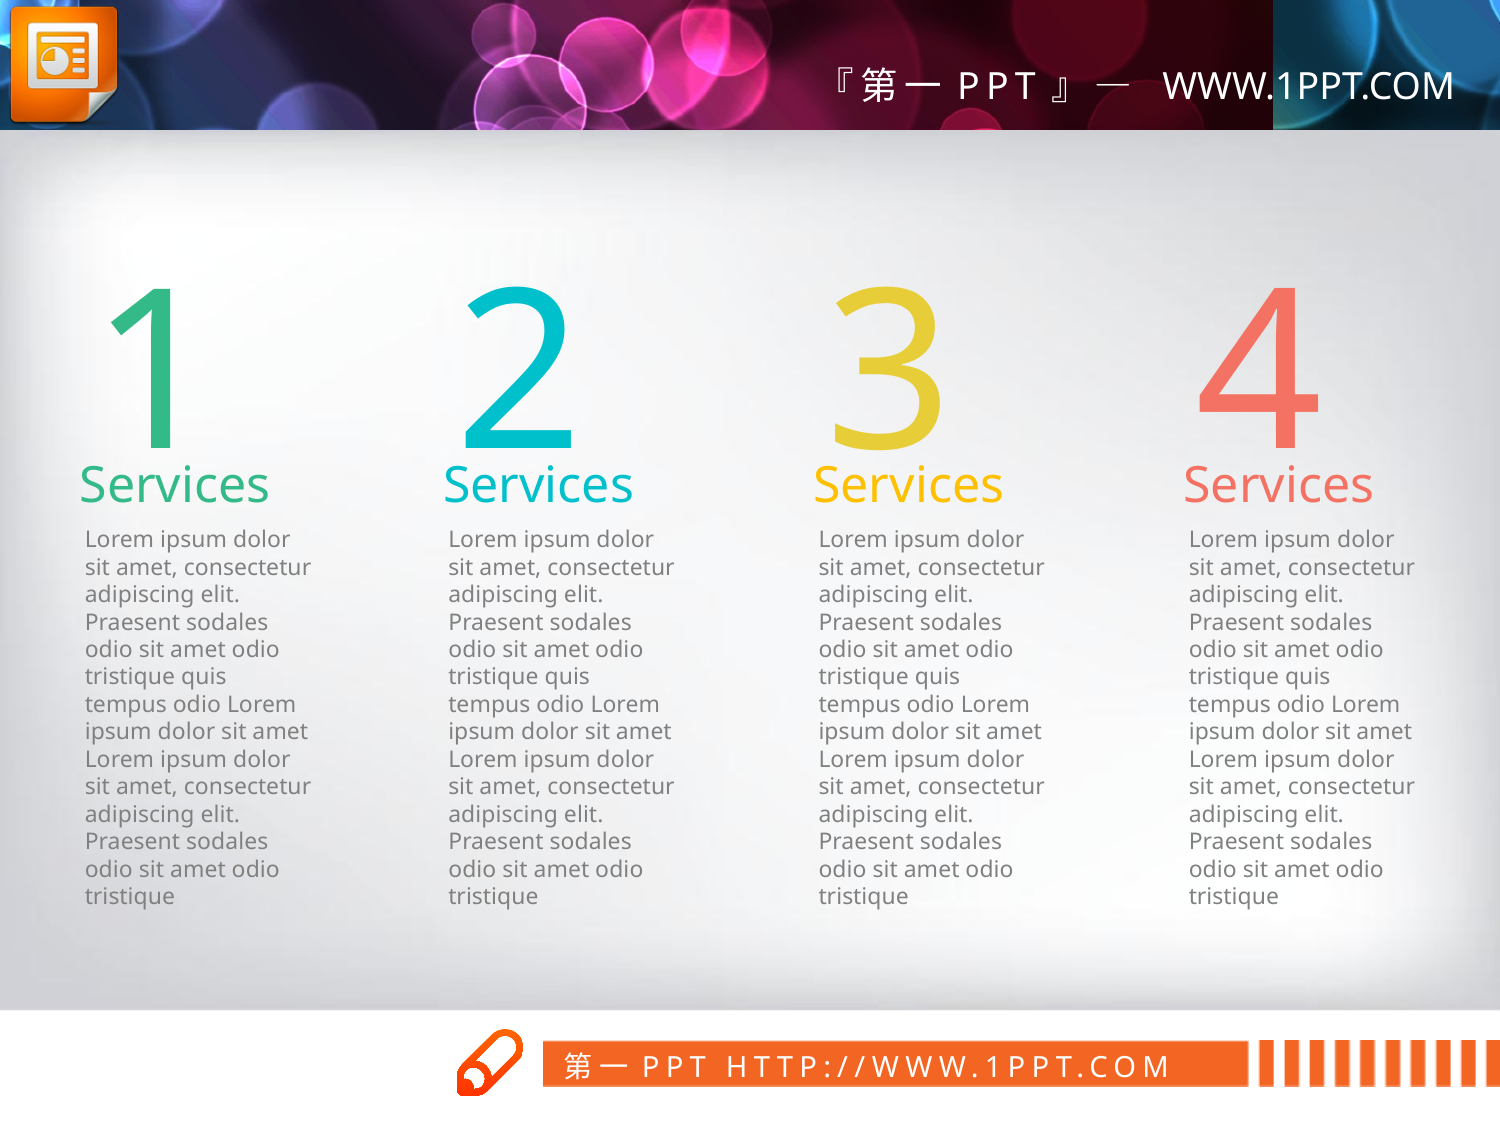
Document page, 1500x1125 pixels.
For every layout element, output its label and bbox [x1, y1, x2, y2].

text_box [428, 218, 692, 894]
text_box [1168, 218, 1432, 894]
picture [543, 1040, 1500, 1087]
picture [0, 0, 1500, 1012]
text_box [798, 218, 1062, 894]
text_box [64, 218, 328, 894]
